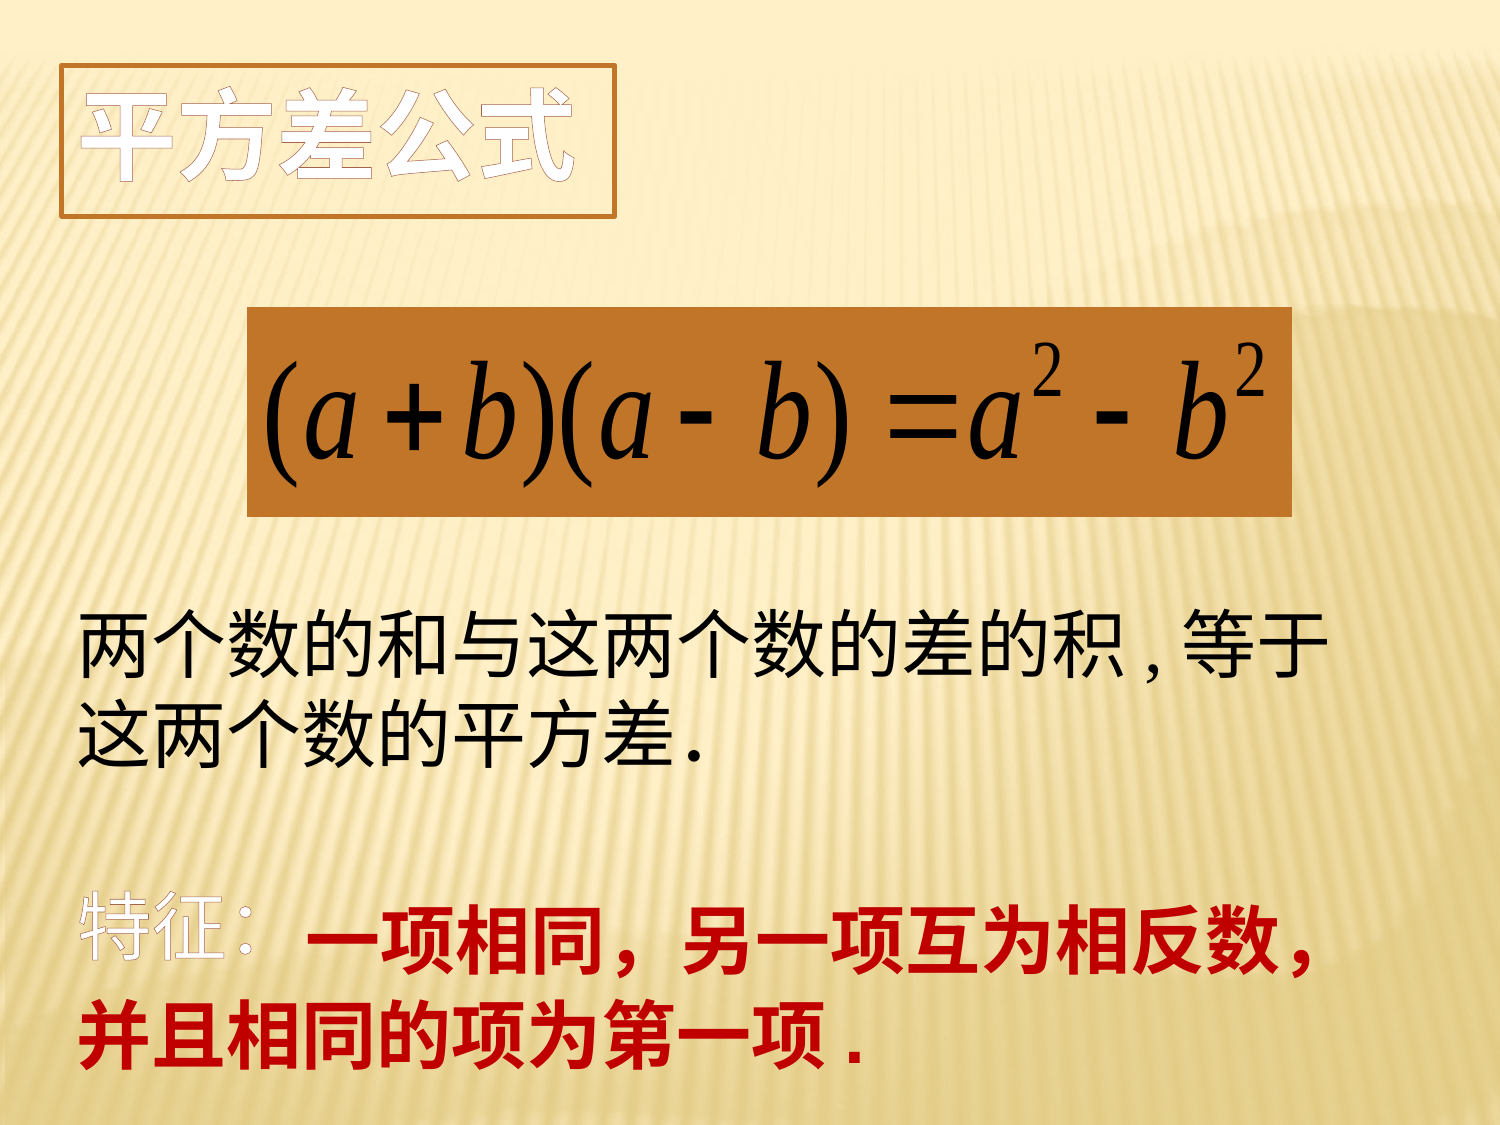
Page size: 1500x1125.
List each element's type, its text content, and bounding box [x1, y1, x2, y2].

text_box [246, 306, 1292, 518]
text_box 平方差公式 [61, 65, 615, 217]
text_box 一项相同，另一项互为相反数，并且相同的项为第一项. [61, 860, 1358, 1086]
text_box 两个数的和与这两个数的差的积,等于这两个数的平方差． [61, 590, 1417, 785]
